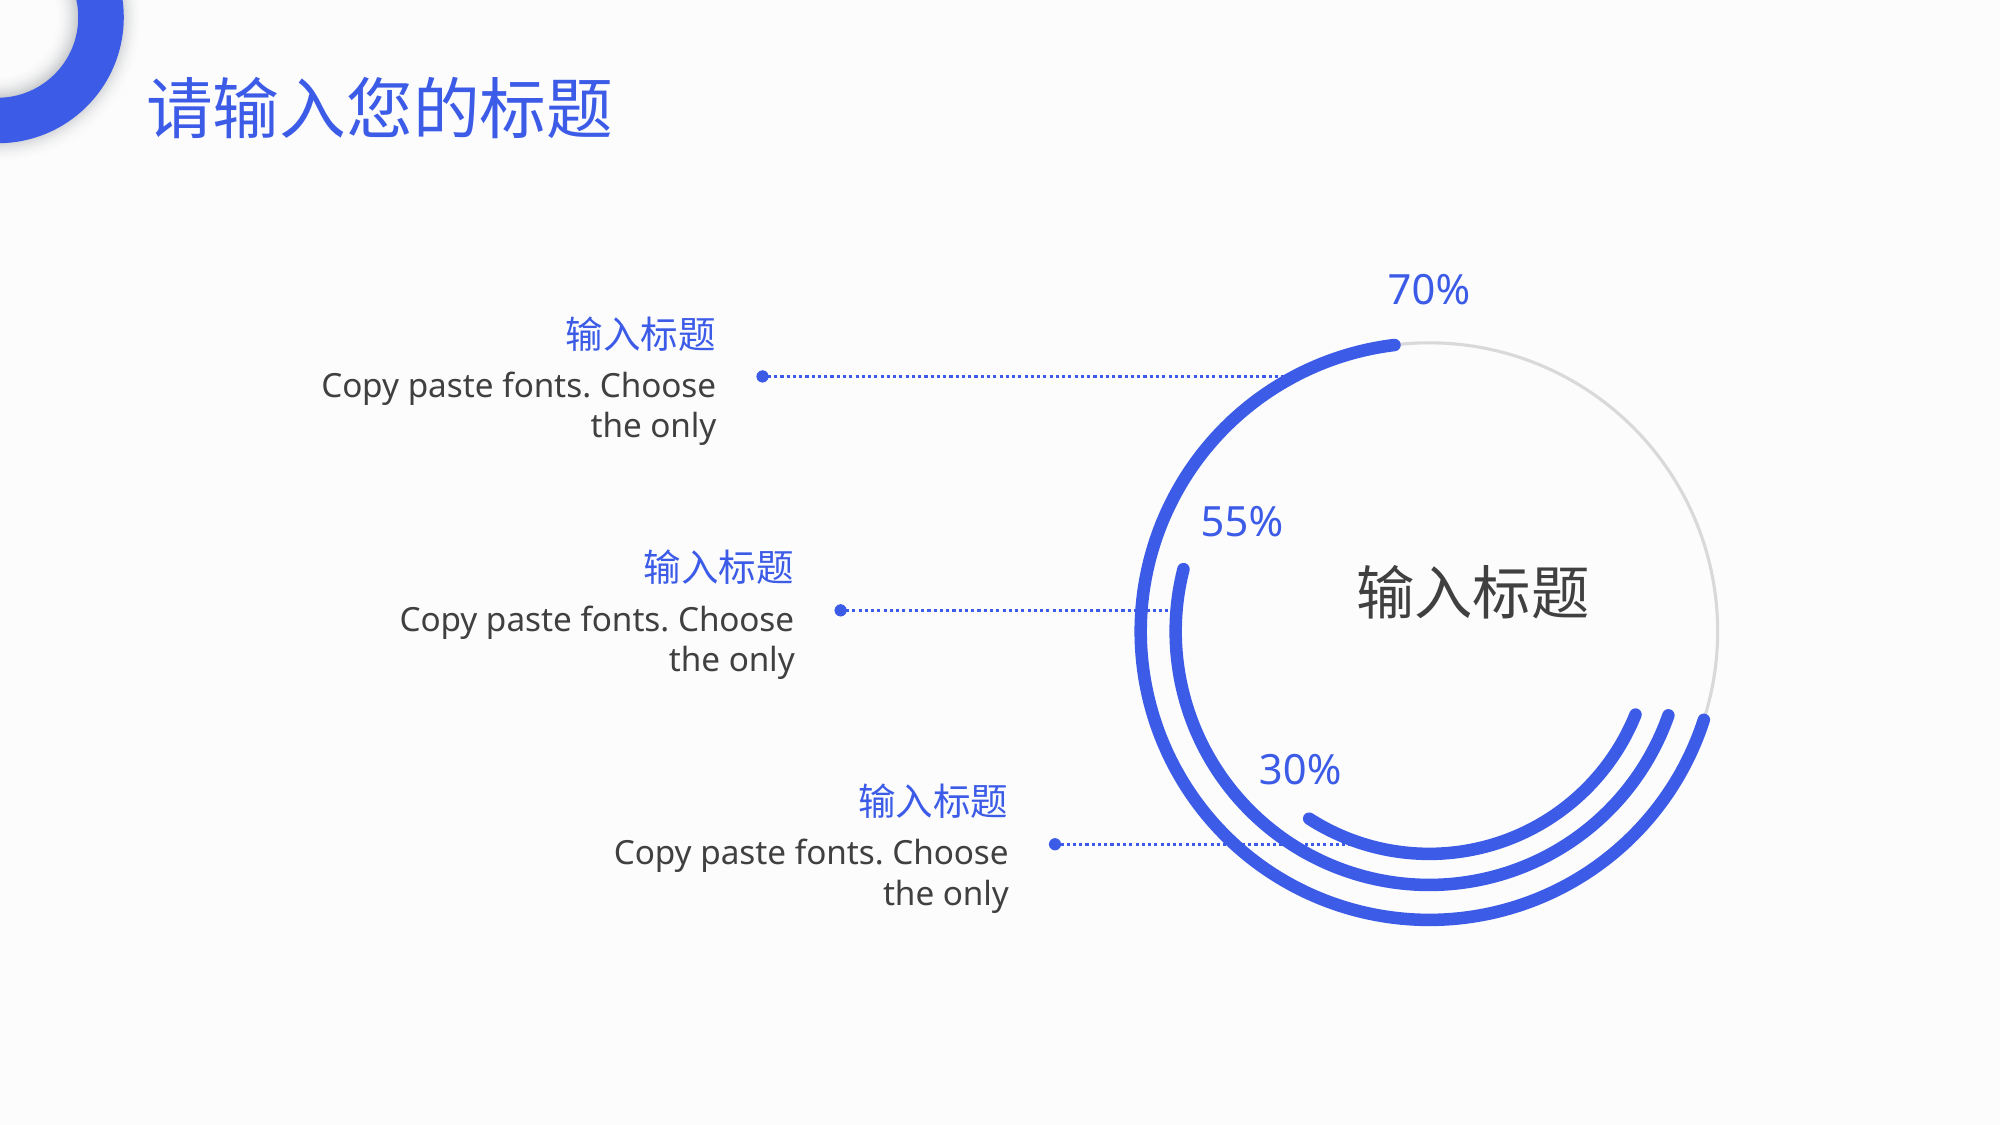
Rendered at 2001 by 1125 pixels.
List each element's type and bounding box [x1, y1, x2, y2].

text_box [574, 770, 1360, 921]
text_box [282, 303, 1301, 453]
text_box [0, 0, 825, 156]
text_box [1206, 408, 1652, 854]
text_box [1140, 255, 1718, 920]
text_box [360, 537, 1175, 687]
text_box [1175, 377, 1683, 885]
